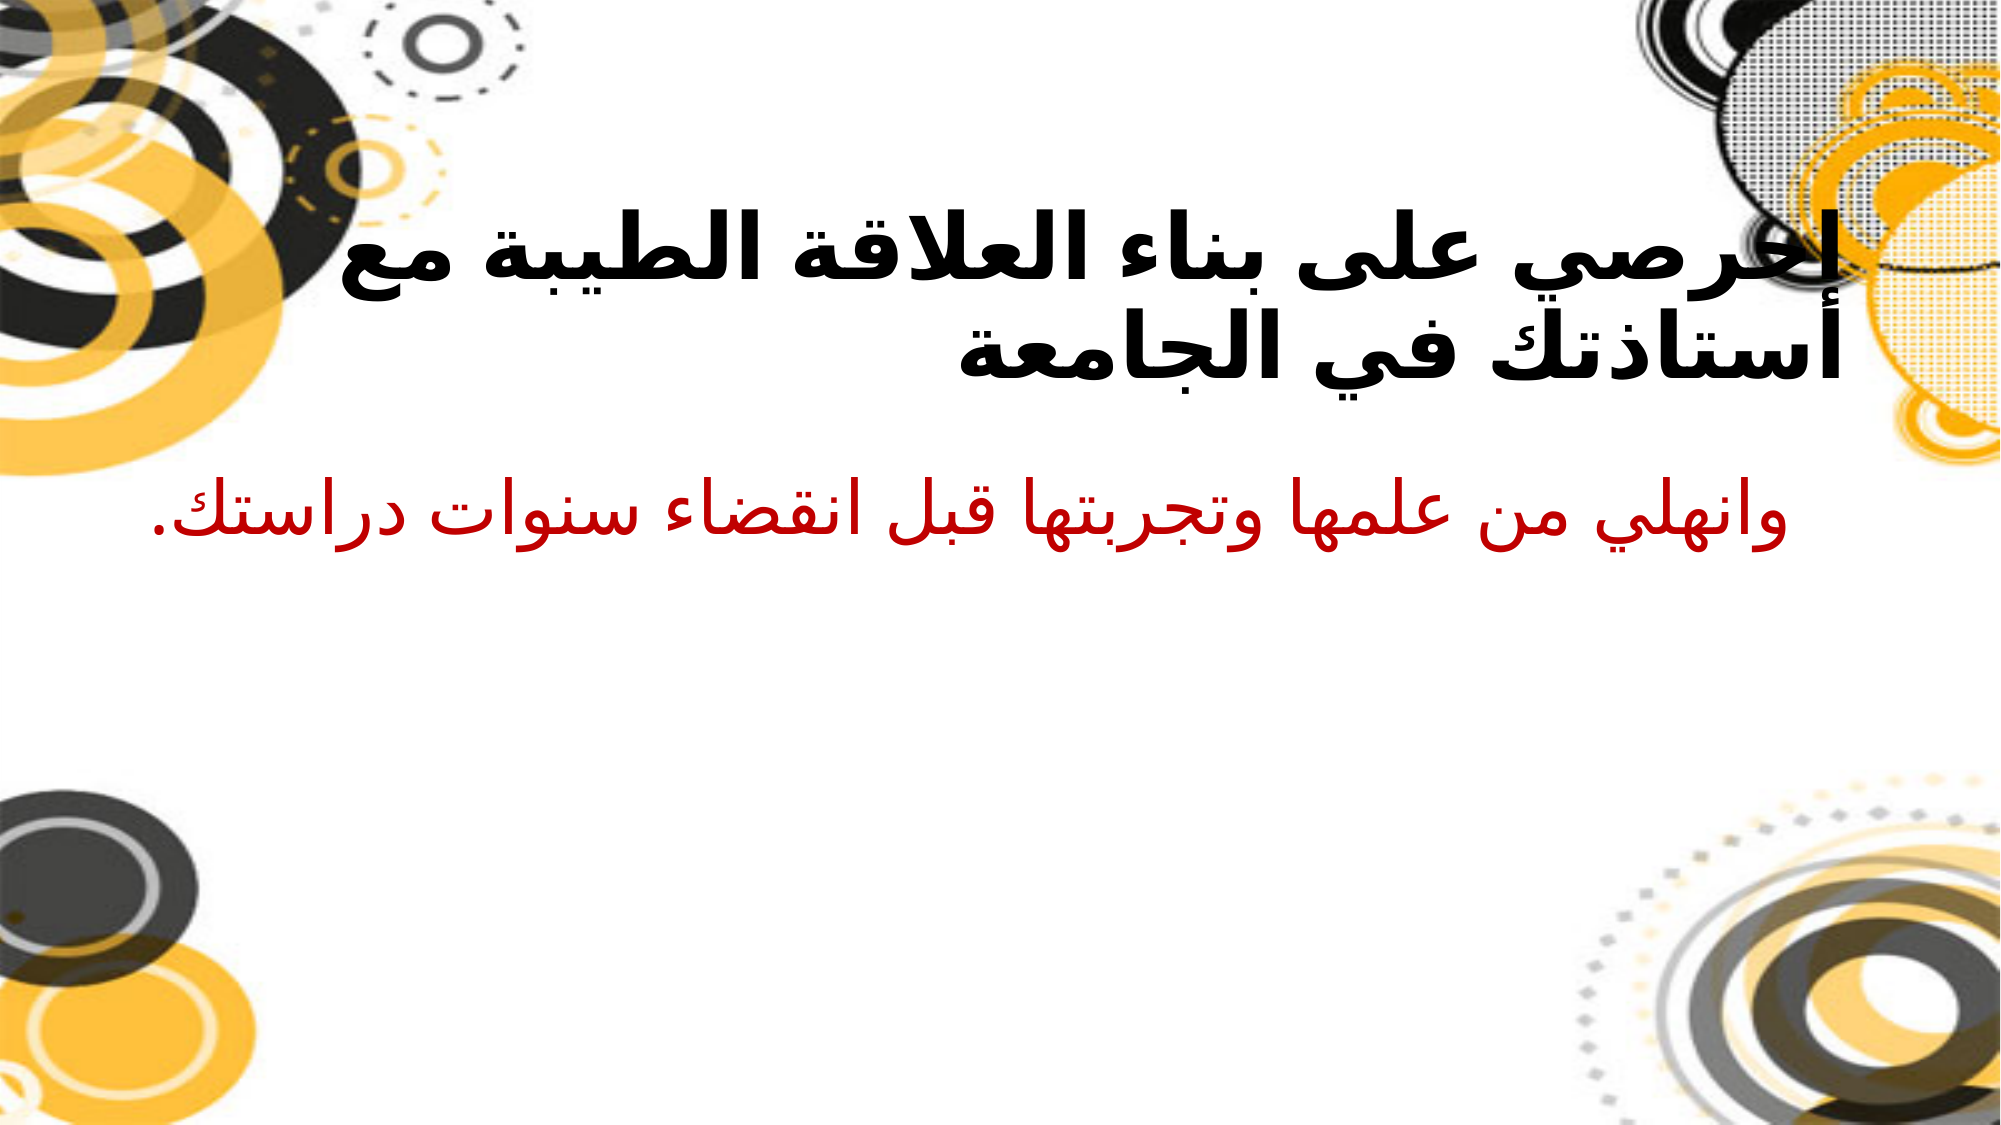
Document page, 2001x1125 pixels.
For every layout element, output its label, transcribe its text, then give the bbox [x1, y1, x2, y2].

title احرصي على بناء العلاقة الطيبة مع أستاذتك في الجامعة [137, 190, 1863, 408]
picture [0, 0, 2001, 1125]
list وانهلي من علمها وتجربتها قبل انقضاء سنوات دراستك. [83, 462, 1809, 1125]
